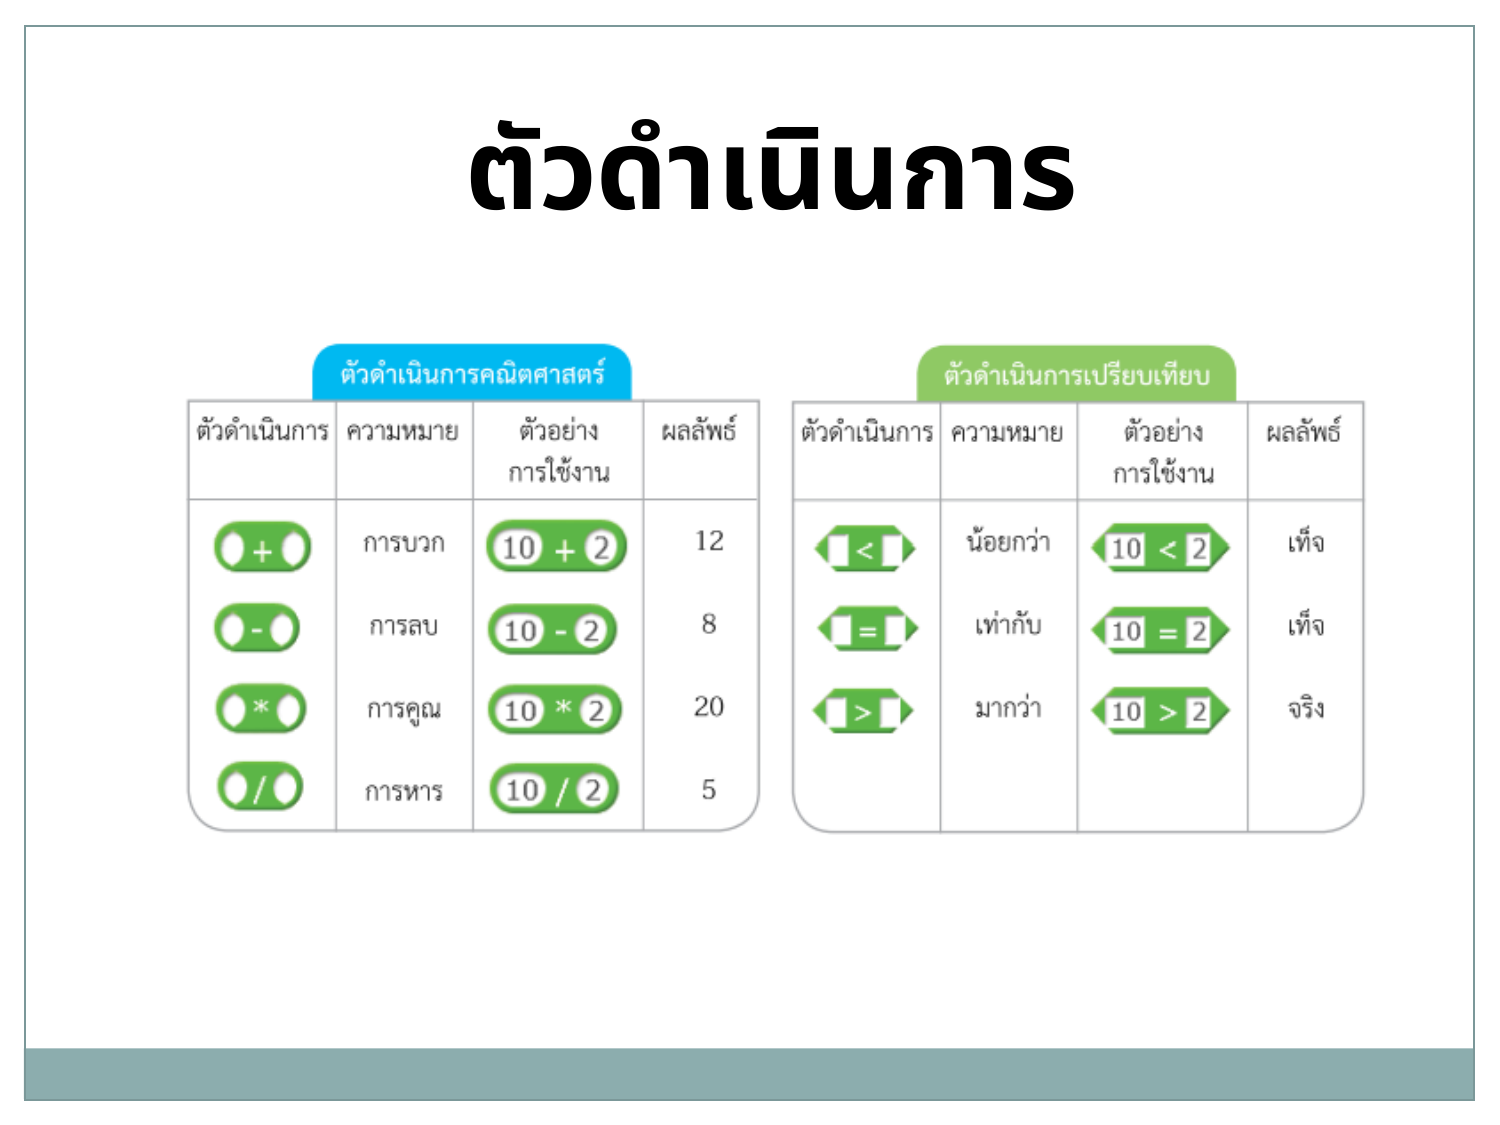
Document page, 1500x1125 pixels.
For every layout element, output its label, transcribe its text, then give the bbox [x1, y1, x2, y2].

text_box ตัวดำเนินการ [96, 89, 1447, 240]
picture [166, 330, 1377, 858]
